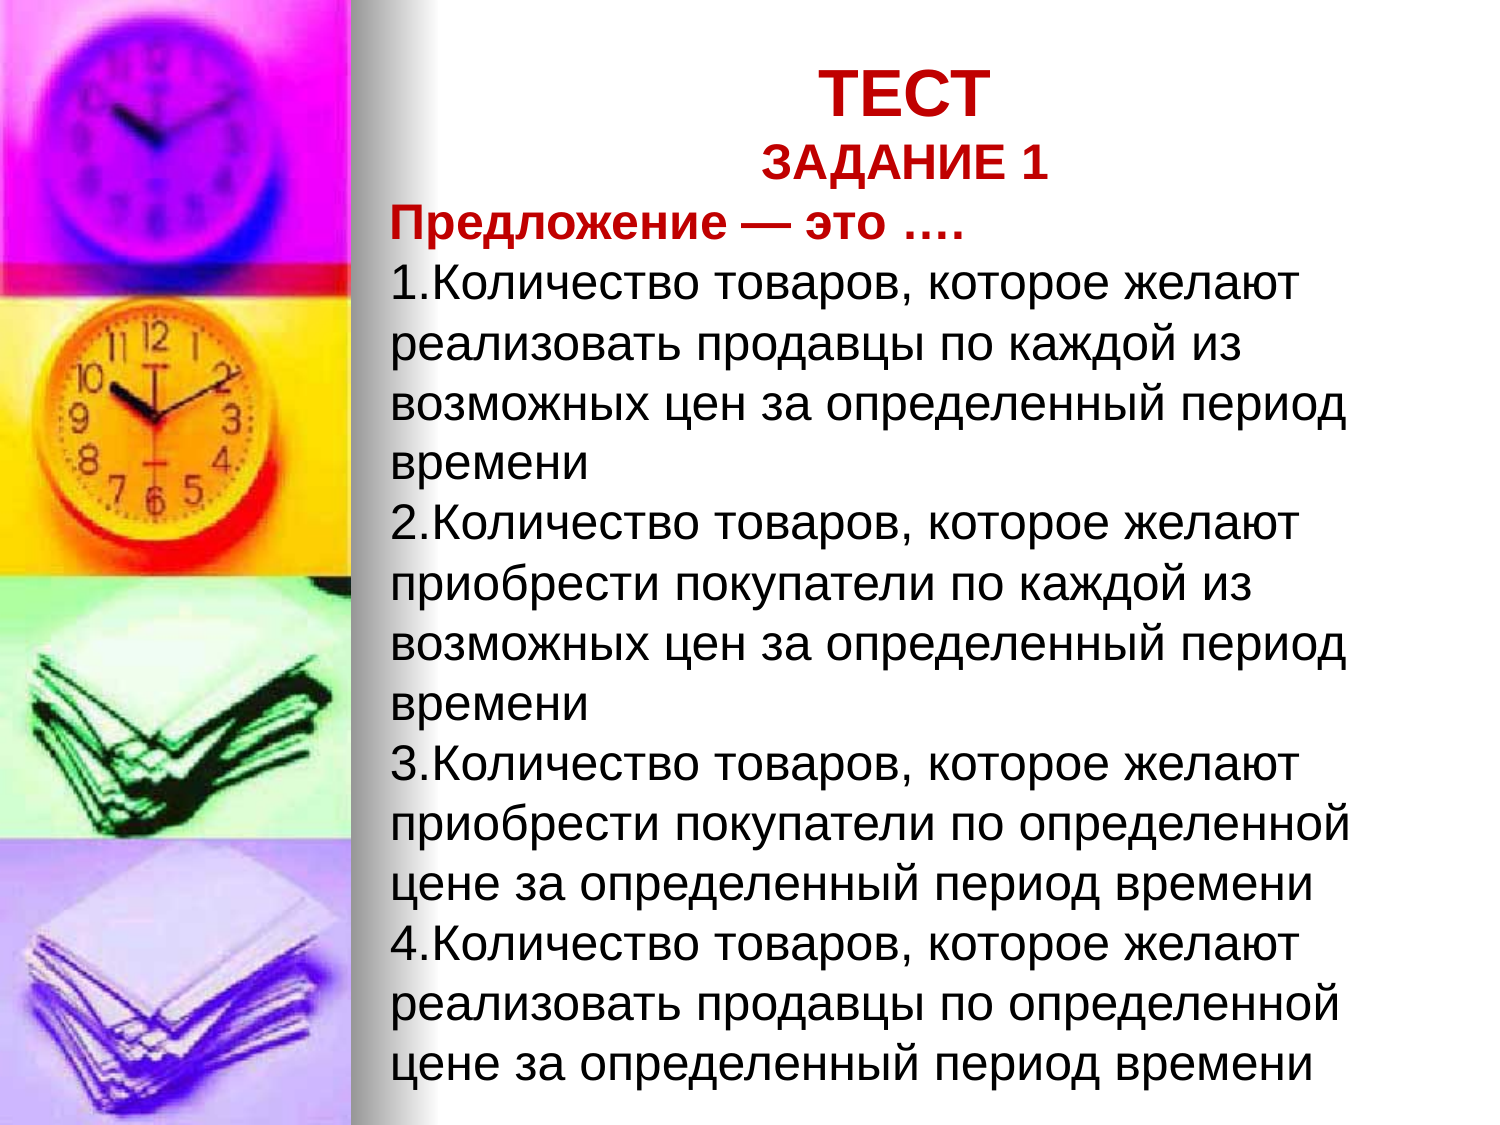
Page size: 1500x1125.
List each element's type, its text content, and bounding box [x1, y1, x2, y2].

text_box ТЕСТ ЗАДАНИЕ 1 Предложение — это …. 1.Количество товаров, которое желают реализовать продавцы по каждой из возможных цен за определенный период времени 2.Количество товаров, которое желают приобрести покупатели по каждой из возможных цен за определенный период времени 3.Количество товаров, которое желают приобрести покупатели по определенной цене за определенный период времени 4.Количество товаров, которое желают реализовать продавцы по определенной цене за определенный период времени [374, 42, 1436, 1098]
picture [0, 0, 351, 1125]
